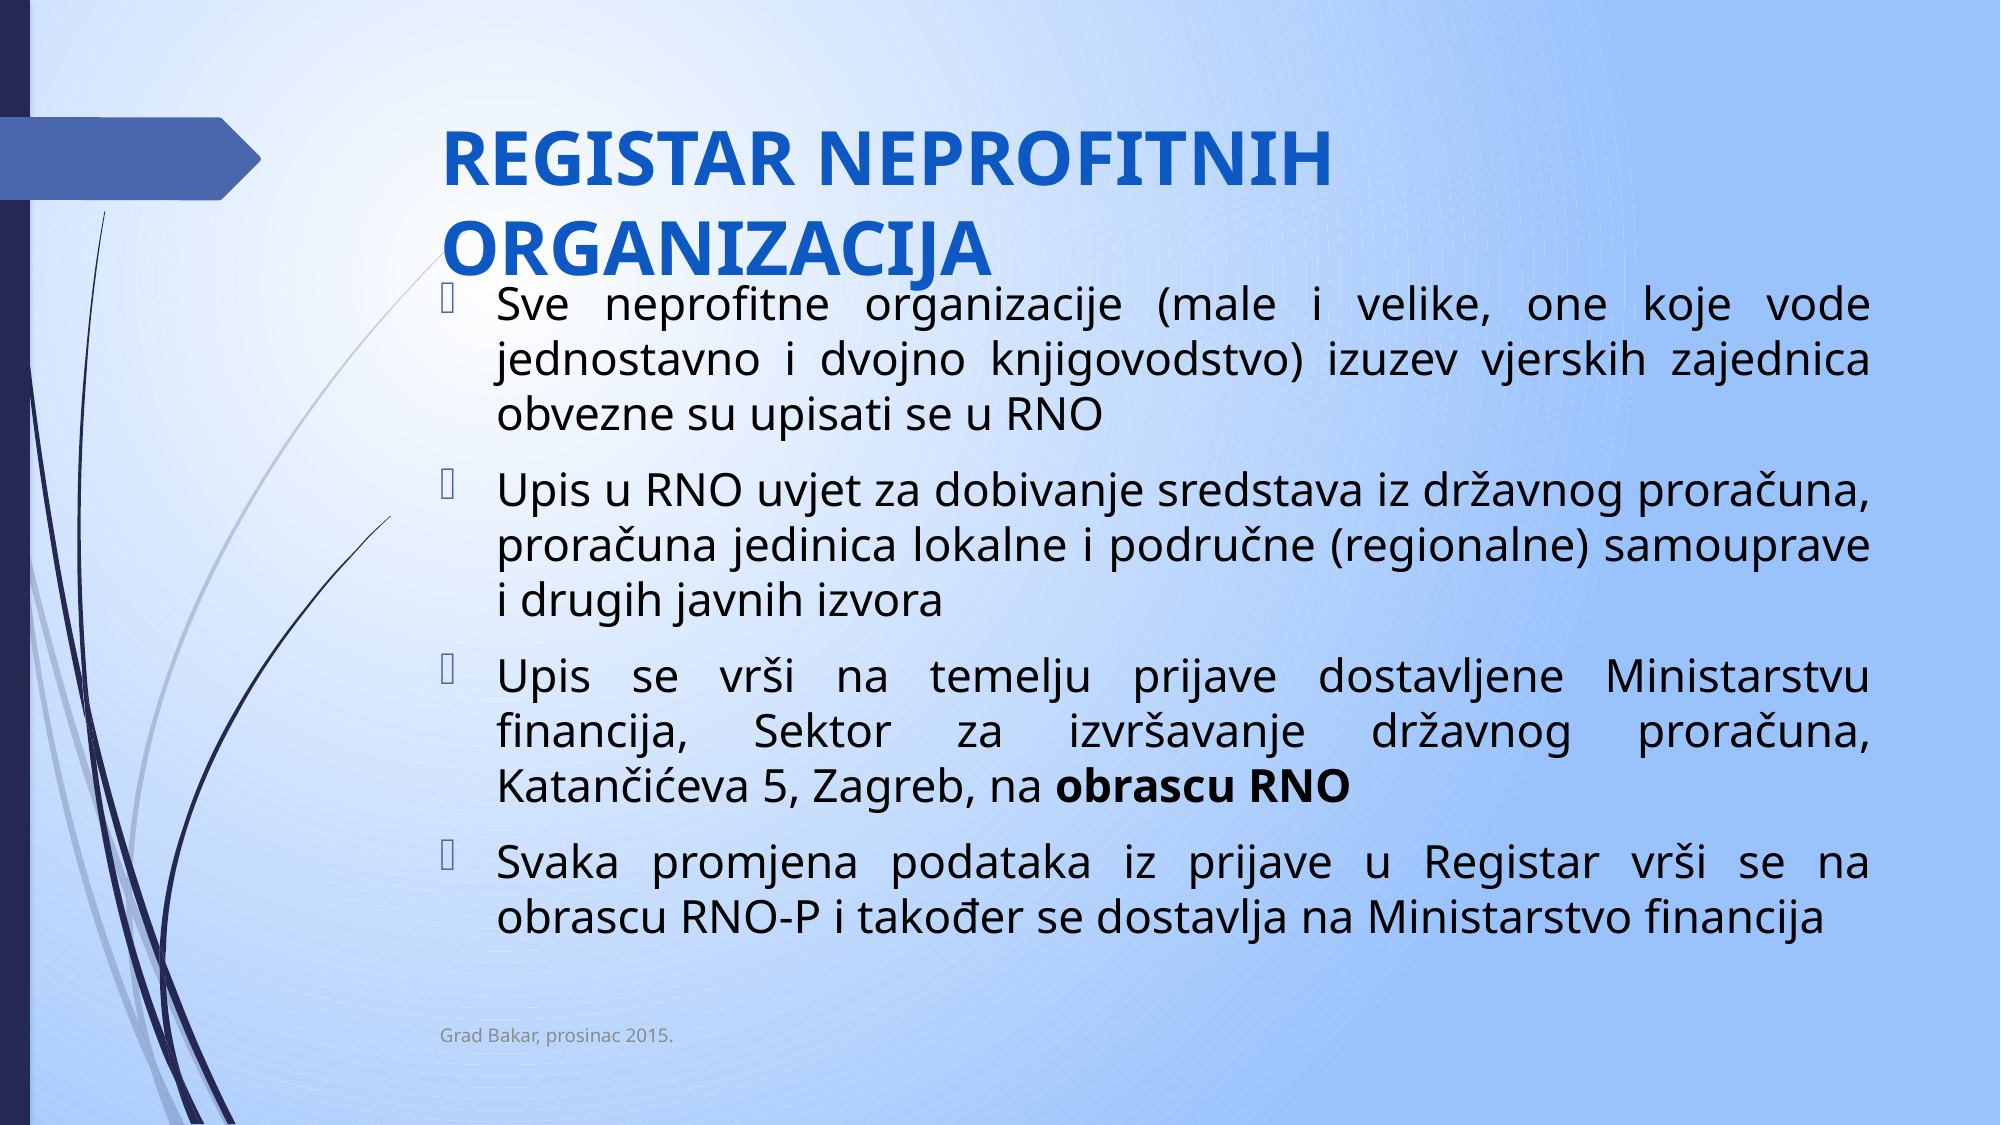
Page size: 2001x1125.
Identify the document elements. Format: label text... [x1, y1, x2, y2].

title REGISTAR NEPROFITNIH ORGANIZACIJA [425, 102, 1888, 237]
footer Grad Bakar, prosinac 2015. [424, 1006, 1675, 1067]
list Sve neprofitne organizacije (male i velike, one koje vode jednostavno i dvojno knjigovodstvo) izuzev vjerskih zajednica obvezne su upisati se u RNO Upis u RNO uvjet za dobivanje sredstava iz državnog proračuna, proračuna jedinica lokalne i područne (regionalne) samouprave i drugih javnih izvora Upis se vrši na temelju prijave dostavljene Ministarstvu financija, Sektor za izvršavanje državnog proračuna, Katančićeva 5, Zagreb, na obrascu RNO Svaka promjena podataka iz prijave u Registar vrši se na obrascu RNO-P i također se dostavlja na Ministarstvo financija [424, 267, 1888, 970]
